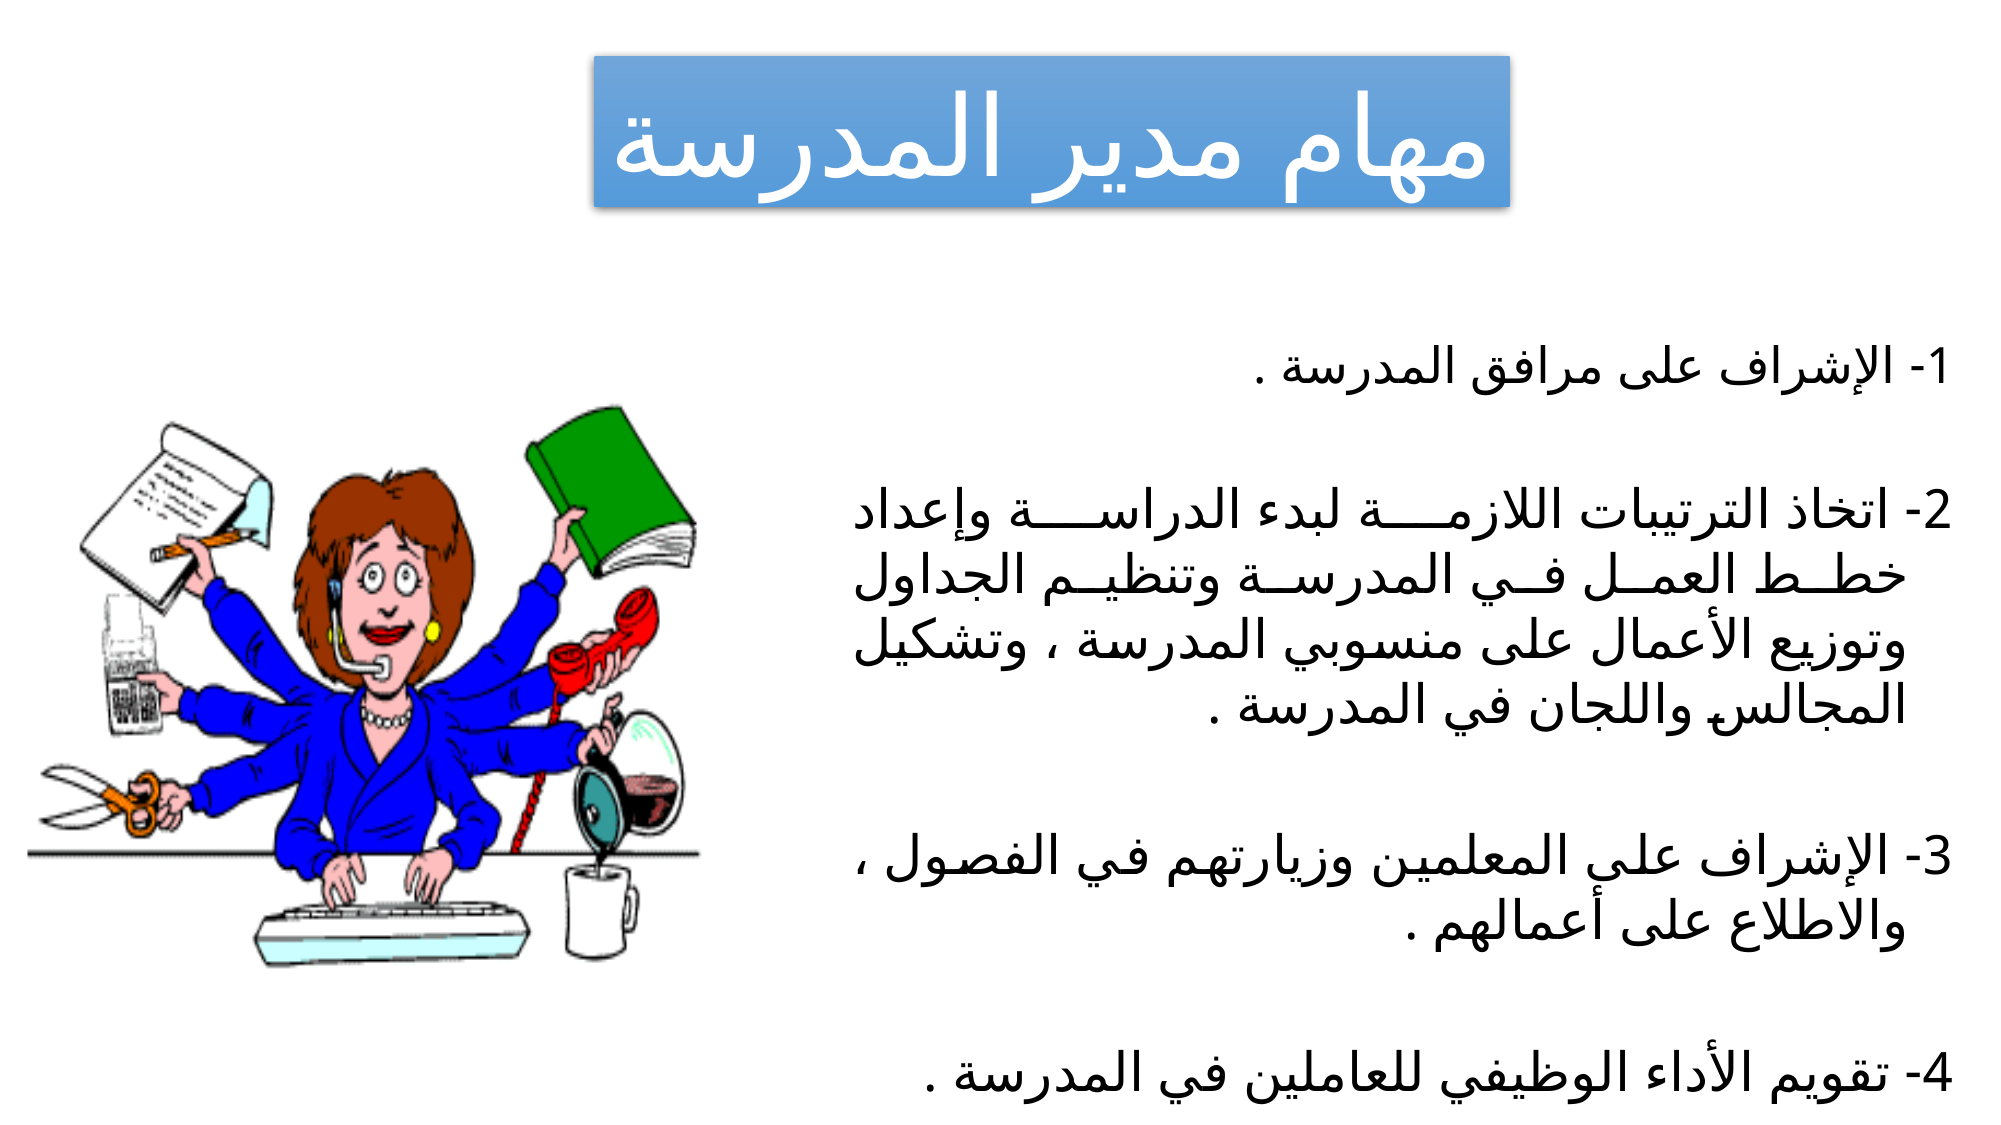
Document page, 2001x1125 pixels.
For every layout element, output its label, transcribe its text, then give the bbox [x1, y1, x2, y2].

picture [15, 385, 708, 983]
text_box مهام مدير المدرسة [594, 56, 1510, 207]
text_box 1- الإشراف على مرافق المدرسة . 2- اتخاذ الترتيبات اللازمة لبدء الدراسة وإعداد خطط العمل في المدرسة وتنظيم الجداول وتوزيع الأعمال على منسوبي المدرسة ، وتشكيل المجالس واللجان في المدرسة . 3- الإشراف على المعلمين وزيارتهم في الفصول ، والاطلاع على أعمالهم . 4- تقويم الأداء الوظيفي للعاملين في المدرسة . [837, 325, 1969, 1125]
